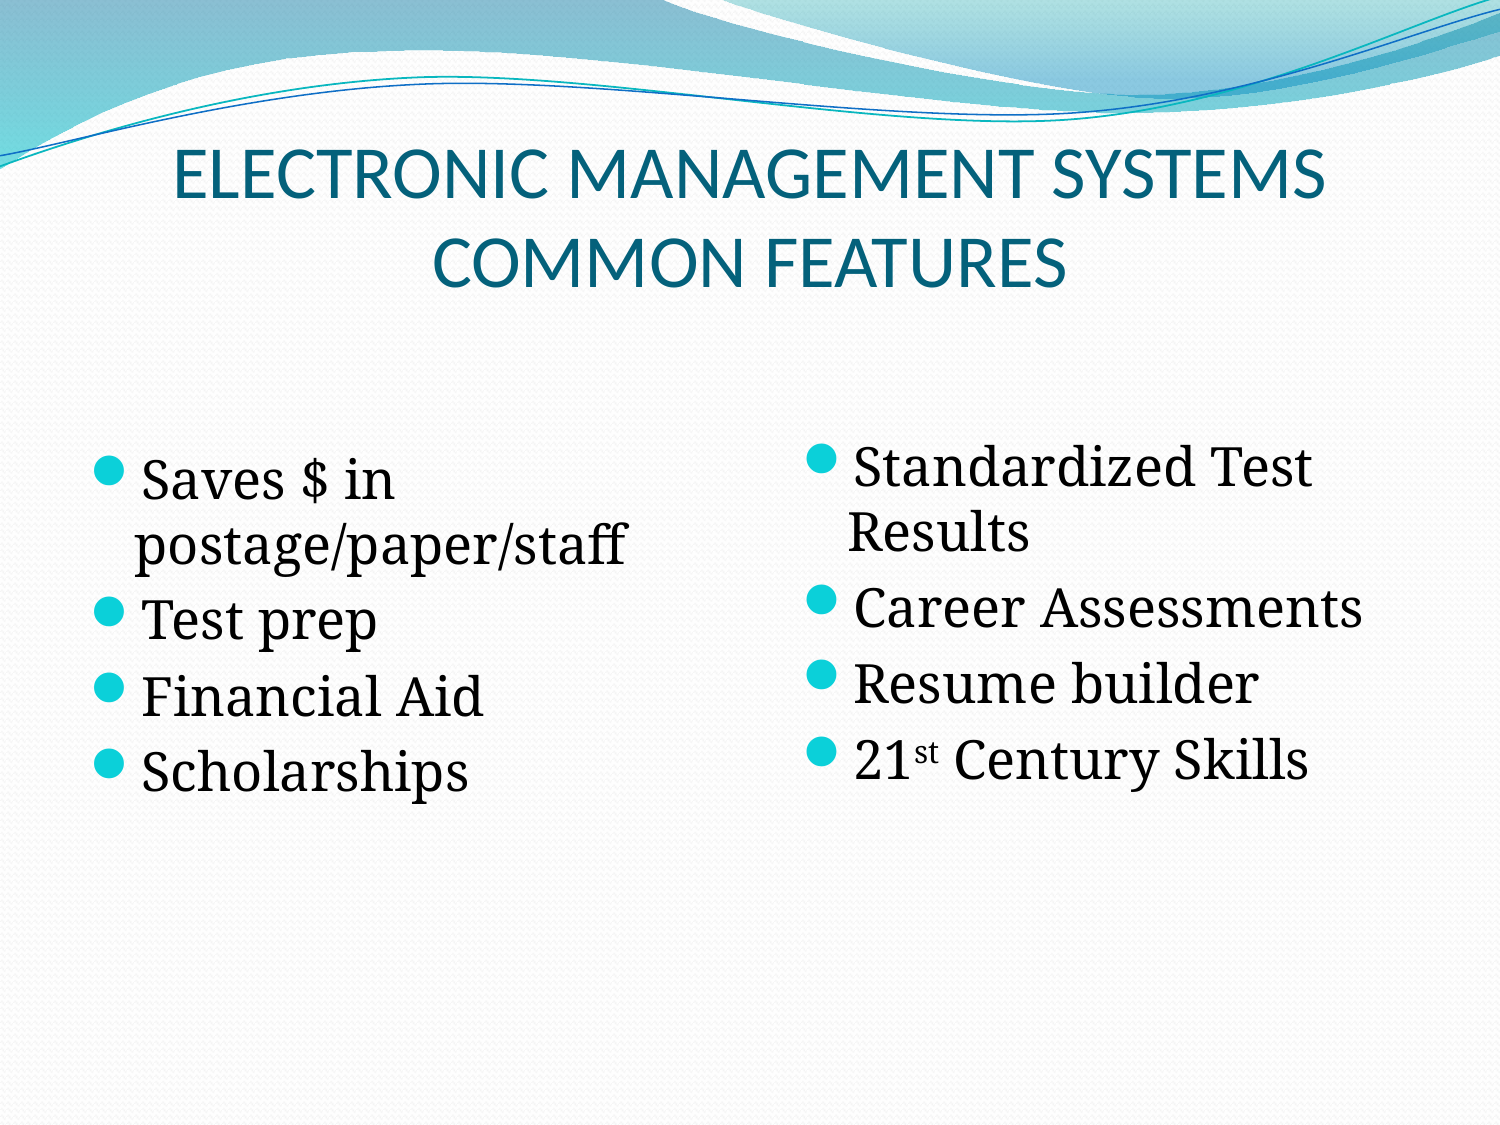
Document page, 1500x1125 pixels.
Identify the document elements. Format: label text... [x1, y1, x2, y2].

list [762, 314, 1425, 1043]
title ELECTRONIC MANAGEMENT SYSTEMS COMMON FEATURES [75, 115, 1425, 303]
text_box Standardized Test Results Career Assessments Resume builder 21st Century Skills [787, 425, 1450, 1068]
list Saves $ in postage/paper/staff Test prep Financial Aid Scholarships [75, 437, 738, 1043]
